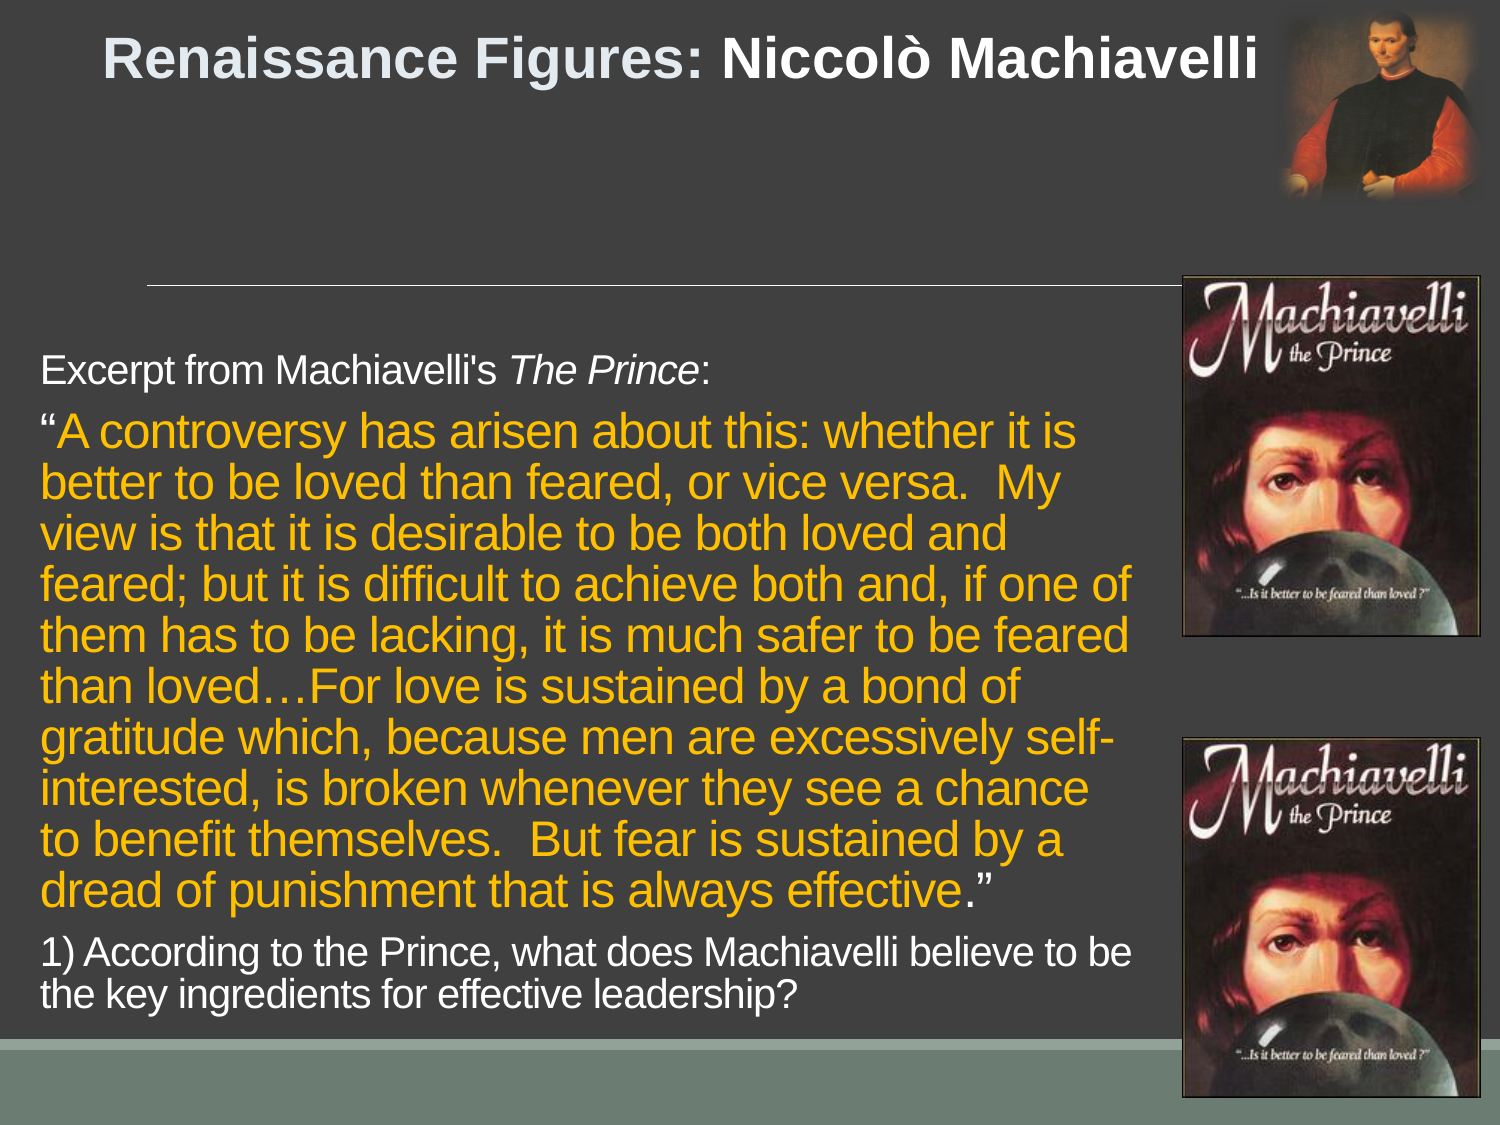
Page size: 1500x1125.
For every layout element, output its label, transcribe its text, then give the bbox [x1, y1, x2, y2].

text_box Renaissance Figures: Niccolò Machiavelli [0, 12, 1271, 105]
picture [1181, 275, 1481, 637]
picture [1274, 2, 1486, 207]
picture [1181, 736, 1481, 1099]
title Excerpt from Machiavelli's The Prince: “A controversy has arisen about this: whether it is better to be loved than feared, or vice versa. My view is that it is desirable to be both loved and feared; but it is difficult to achieve both and, if one of them has to be lacking, it is much safer to be feared than loved…For love is sustained by a bond of gratitude which, because men are excessively self-interested, is broken whenever they see a chance to benefit themselves. But fear is sustained by a dread of punishment that is always effective.” 1) According to the Prince, what does Machiavelli believe to be the key ingredients for effective leadership? [24, 112, 1152, 1075]
